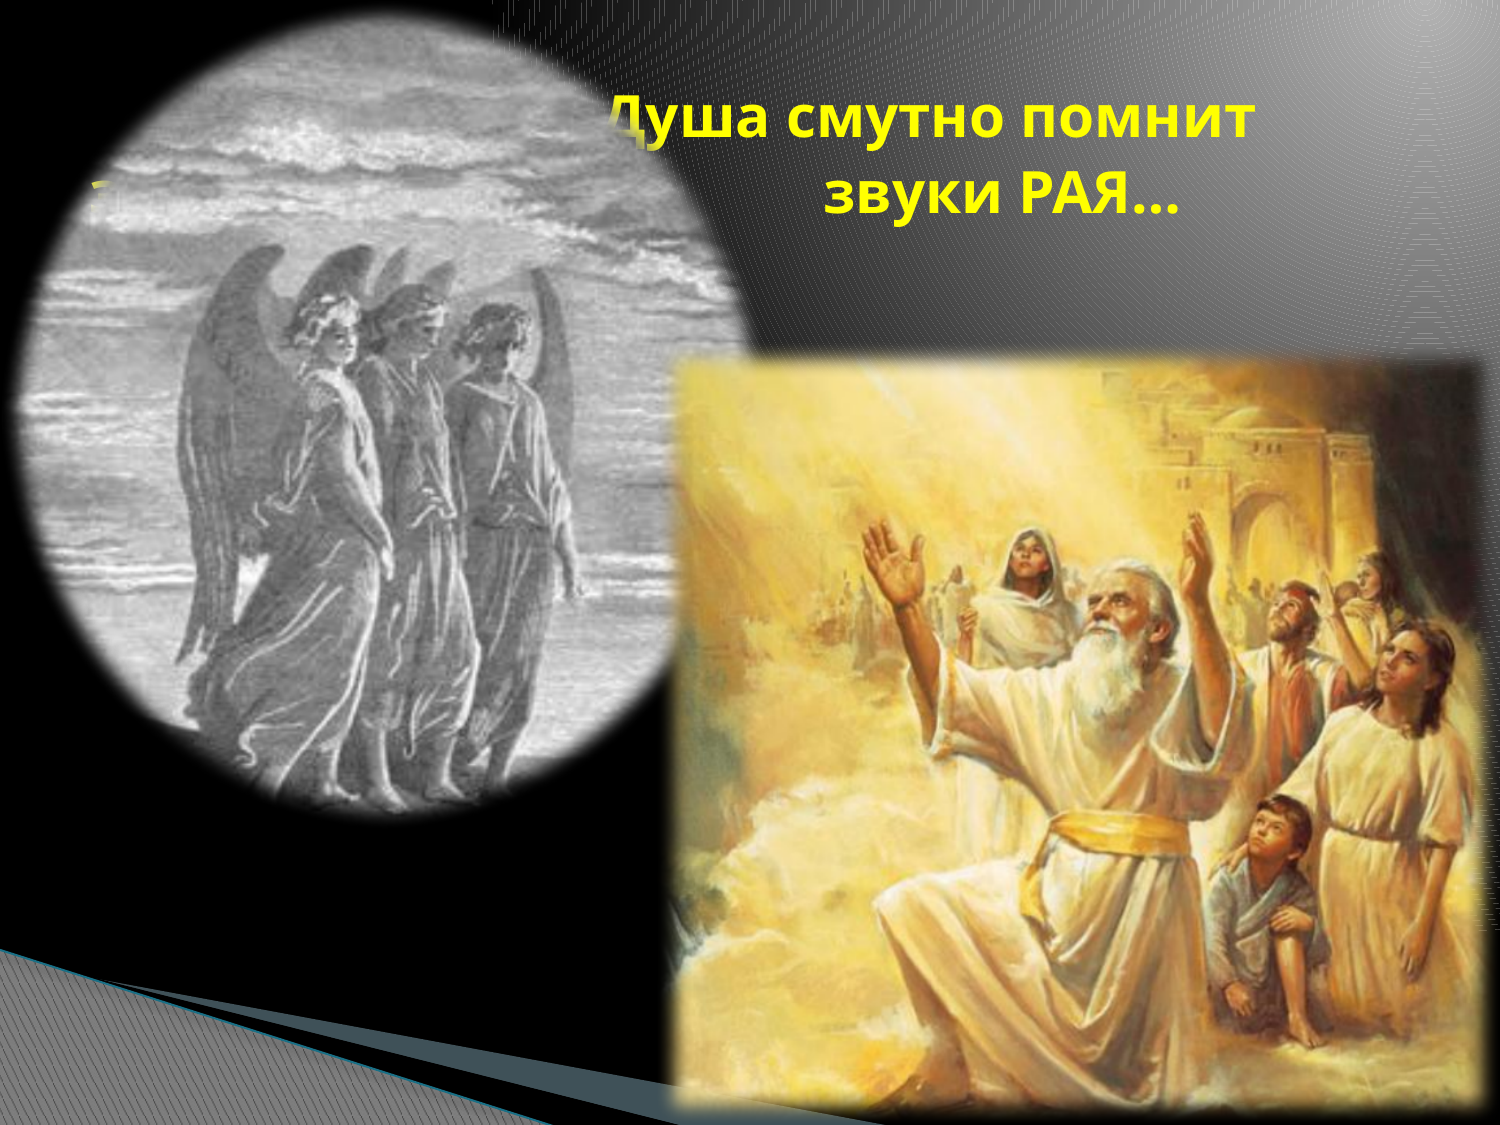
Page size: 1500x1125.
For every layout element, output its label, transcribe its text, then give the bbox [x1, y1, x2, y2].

picture [0, 952, 543, 1125]
title Душа смутно помнит звуки РАЯ звуки РАЯ… [779, 45, 1425, 233]
picture [0, 0, 1500, 1125]
